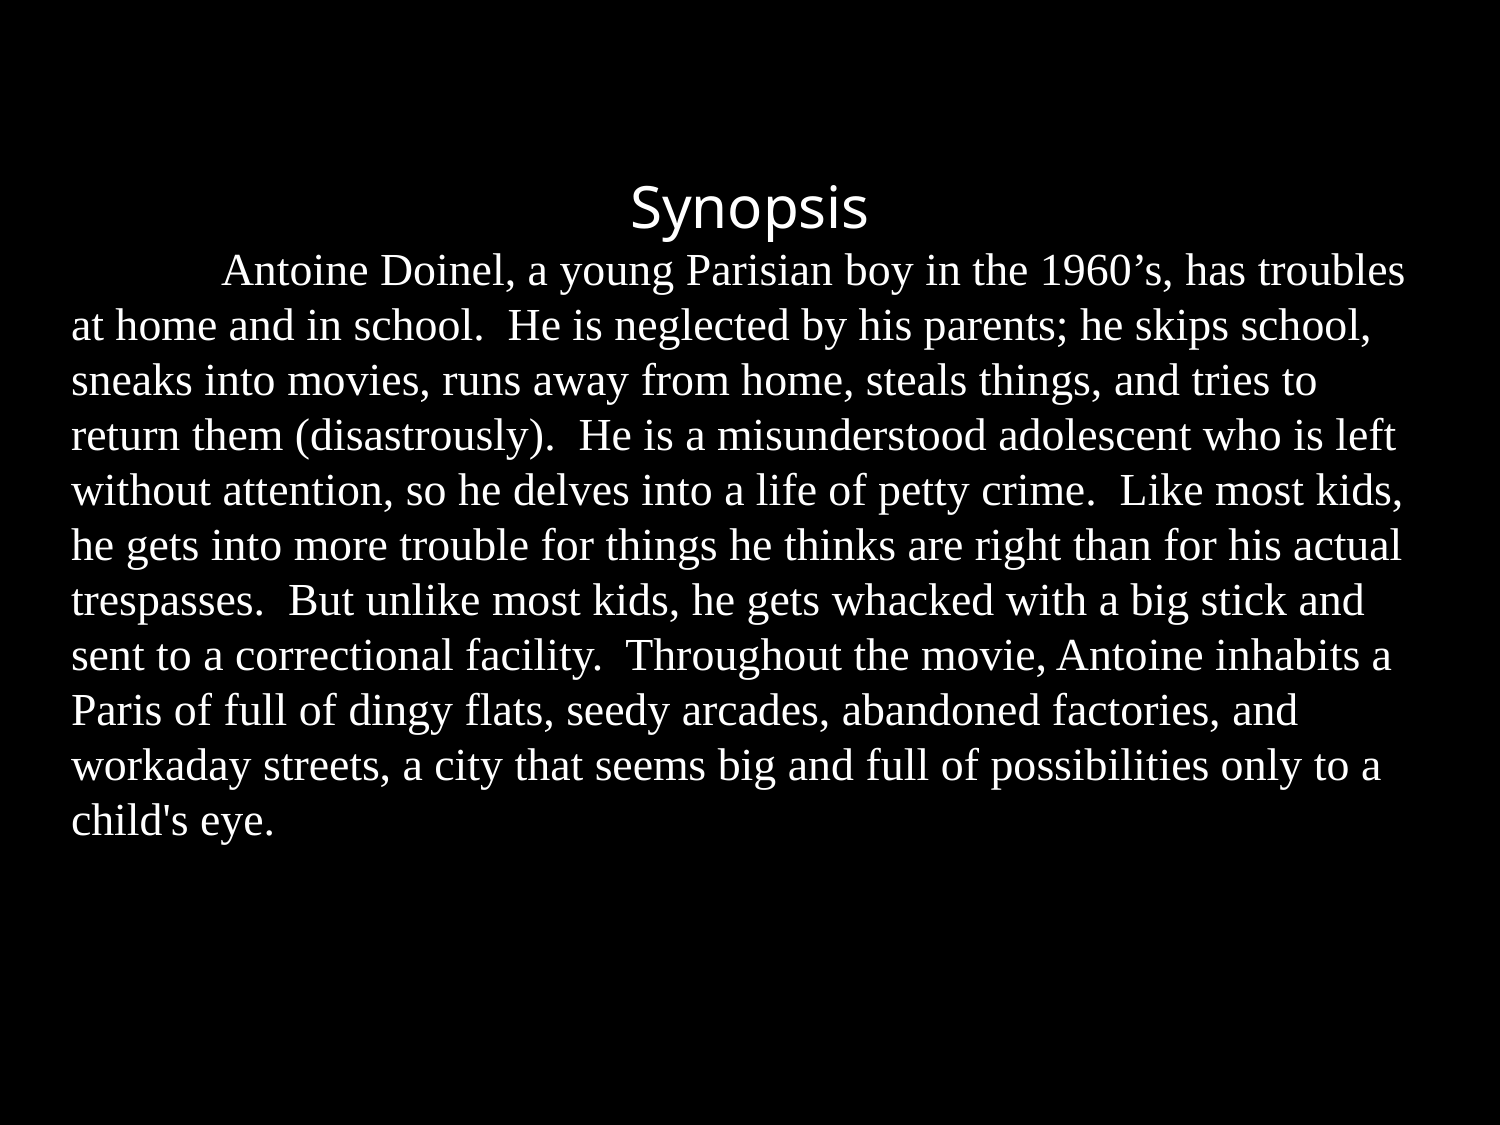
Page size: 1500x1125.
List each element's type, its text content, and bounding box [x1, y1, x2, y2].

text_box Synopsis Antoine Doinel, a young Parisian boy in the 1960’s, has troubles at home and in school. He is neglected by his parents; he skips school, sneaks into movies, runs away from home, steals things, and tries to return them (disastrously). He is a misunderstood adolescent who is left without attention, so he delves into a life of petty crime. Like most kids, he gets into more trouble for things he thinks are right than for his actual trespasses. But unlike most kids, he gets whacked with a big stick and sent to a correctional facility. Throughout the movie, Antoine inhabits a Paris of full of dingy flats, seedy arcades, abandoned factories, and workaday streets, a city that seems big and full of possibilities only to a child's eye. [56, 162, 1444, 852]
